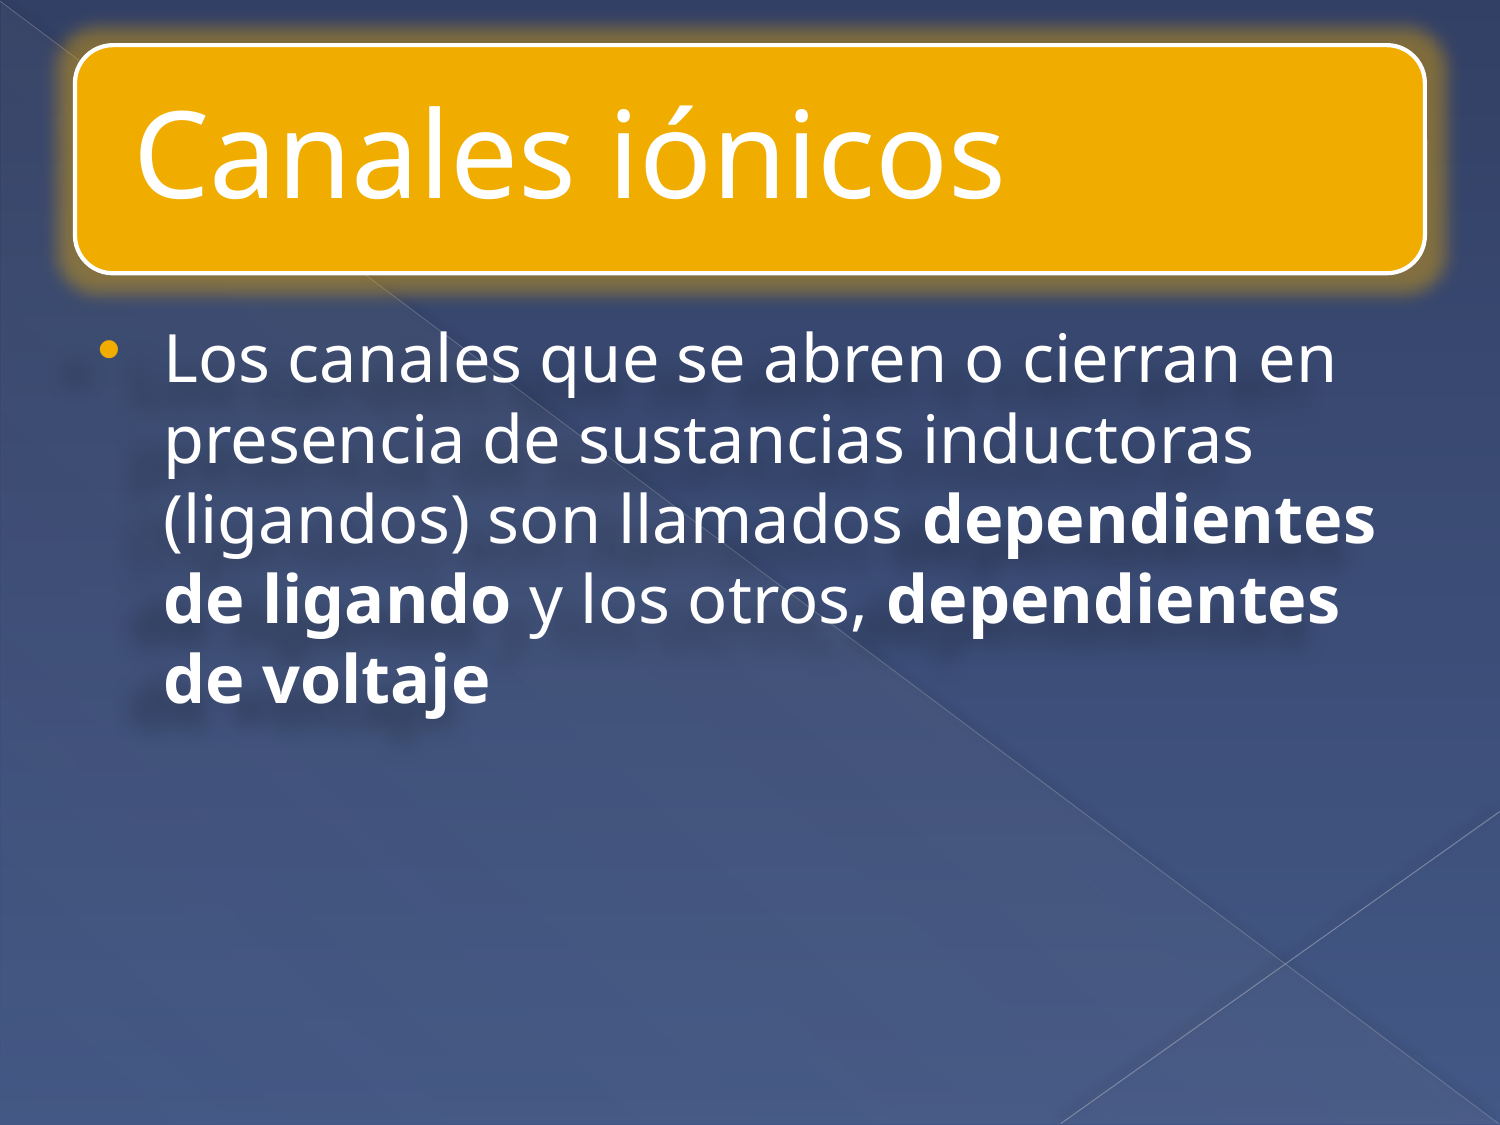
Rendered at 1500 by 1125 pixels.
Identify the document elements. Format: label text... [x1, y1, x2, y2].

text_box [74, 43, 1426, 274]
list Los canales que se abren o cierran en presencia de sustancias inductoras (ligandos) son llamados dependientes de ligando y los otros, dependientes de voltaje [75, 308, 1425, 1059]
